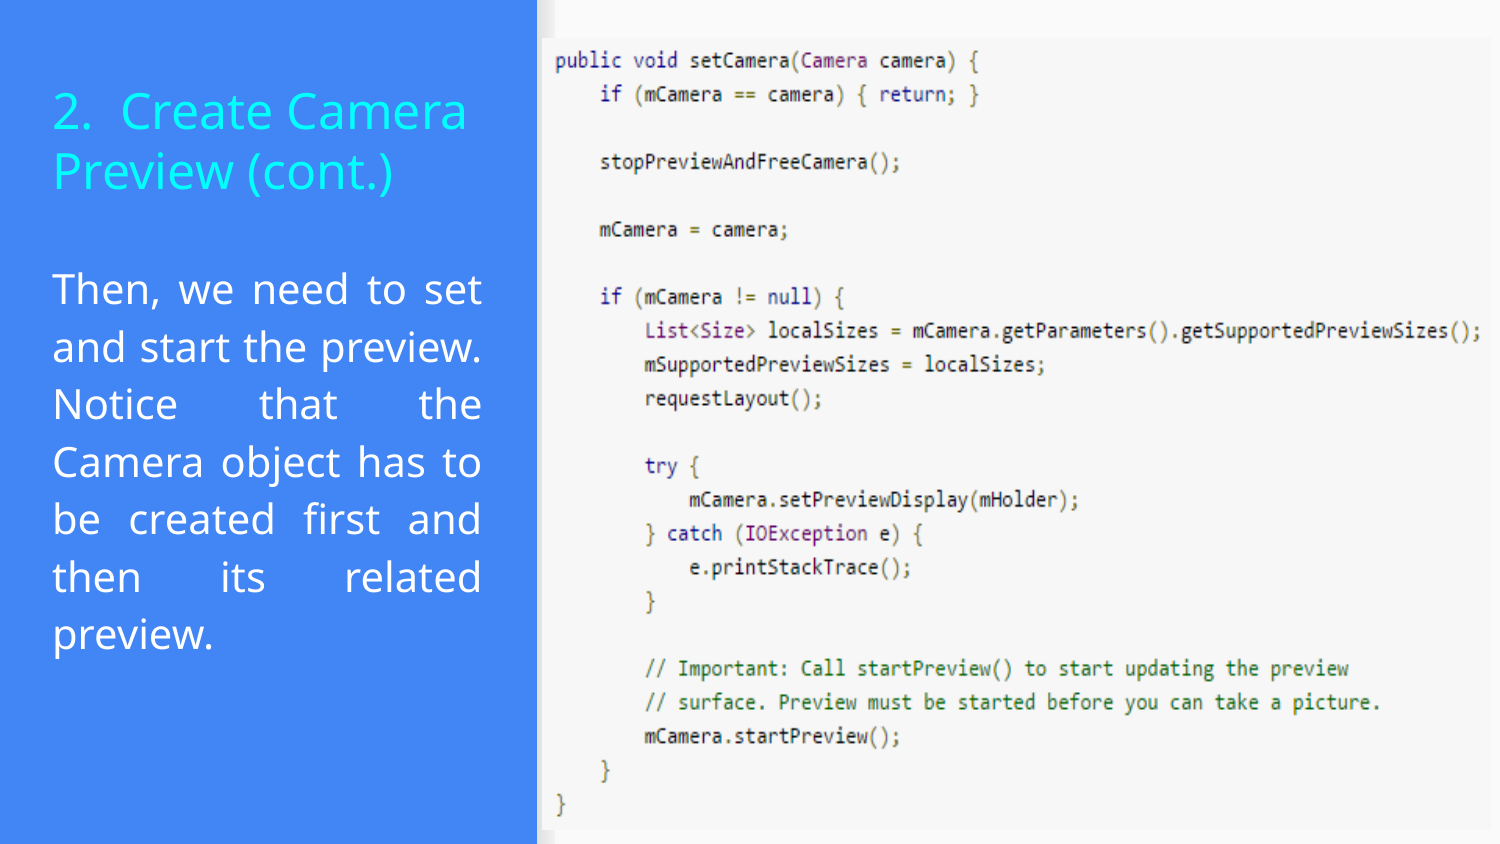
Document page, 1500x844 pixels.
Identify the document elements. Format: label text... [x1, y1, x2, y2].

title 2. Create Camera Preview (cont.) [37, 58, 498, 216]
list Then, we need to set and start the preview. Notice that the Camera object has to be created first and then its related preview. [37, 240, 498, 760]
picture [541, 38, 1491, 830]
